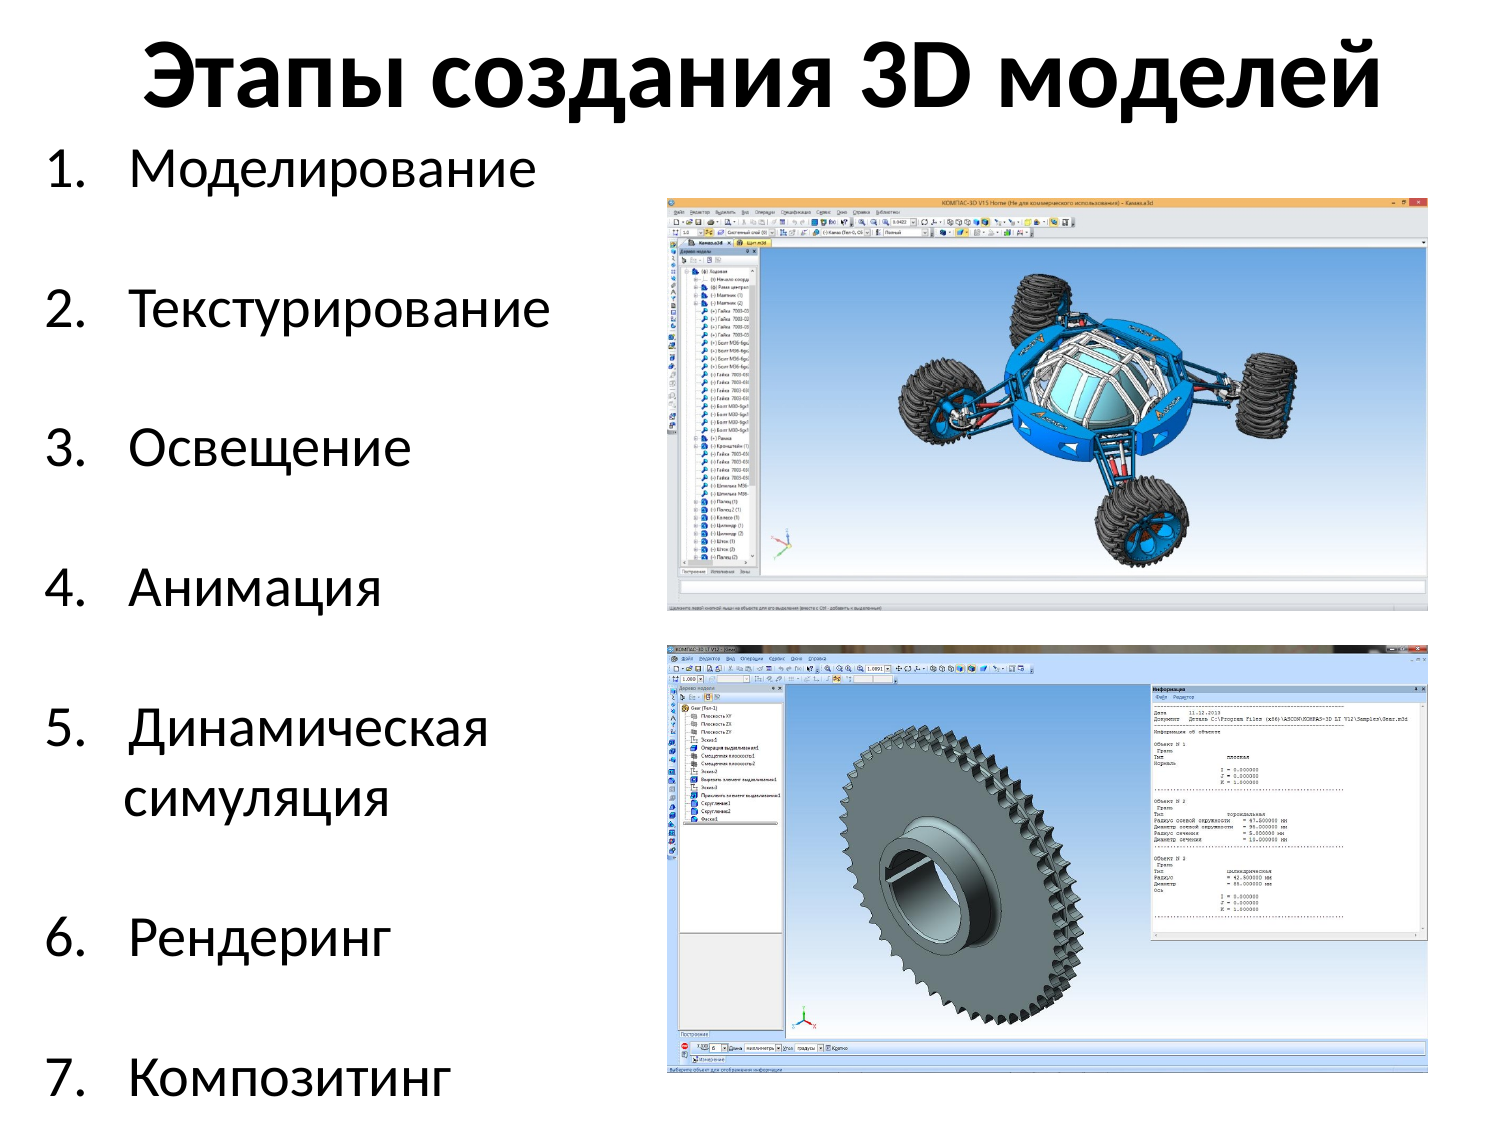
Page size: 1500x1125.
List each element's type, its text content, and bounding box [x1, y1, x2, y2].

title Этапы создания 3D моделей [88, 0, 1439, 161]
picture [667, 644, 1428, 1073]
picture [667, 198, 1428, 611]
text_box Моделирование Текстурирование Освещение Анимация Динамическая симуляция 6. Рендеринг 7. Композитинг [29, 121, 1081, 1116]
